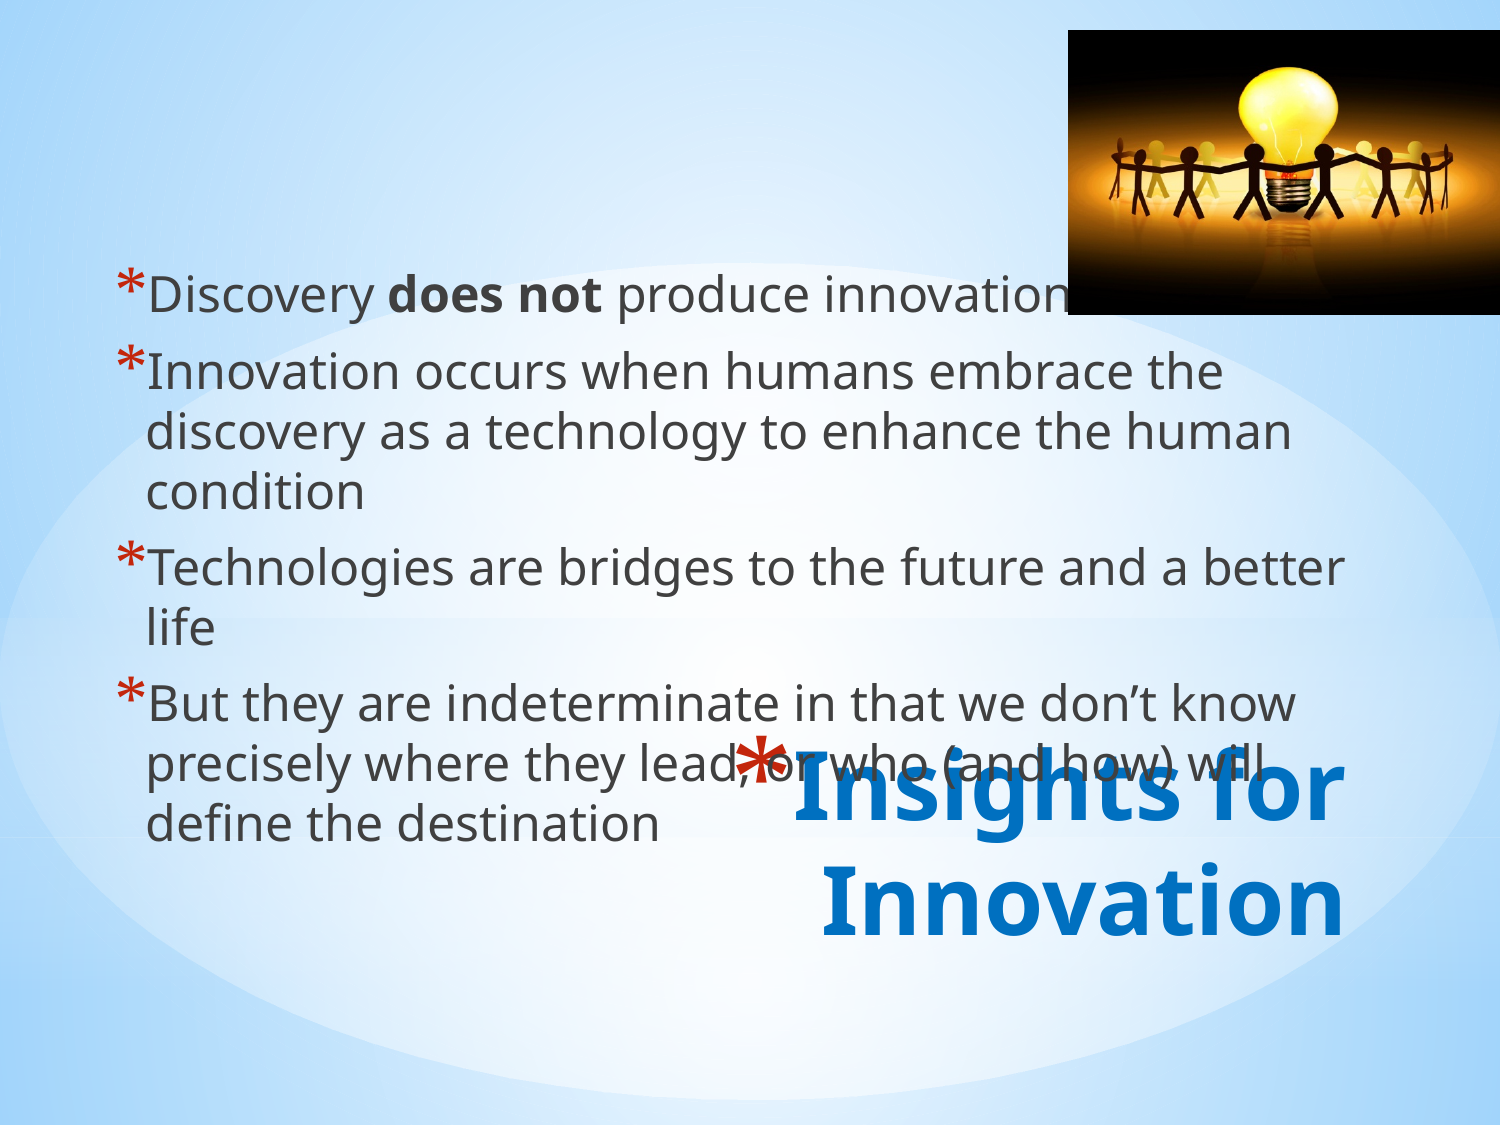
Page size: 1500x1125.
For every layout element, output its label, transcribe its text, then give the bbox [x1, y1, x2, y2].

picture [1068, 30, 1500, 315]
list Discovery does not produce innovation Innovation occurs when humans embrace the discovery as a technology to enhance the human condition Technologies are bridges to the future and a better life But they are indeterminate in that we don’t know precisely where they lead, or who (and how) will define the destination [92, 255, 1406, 988]
